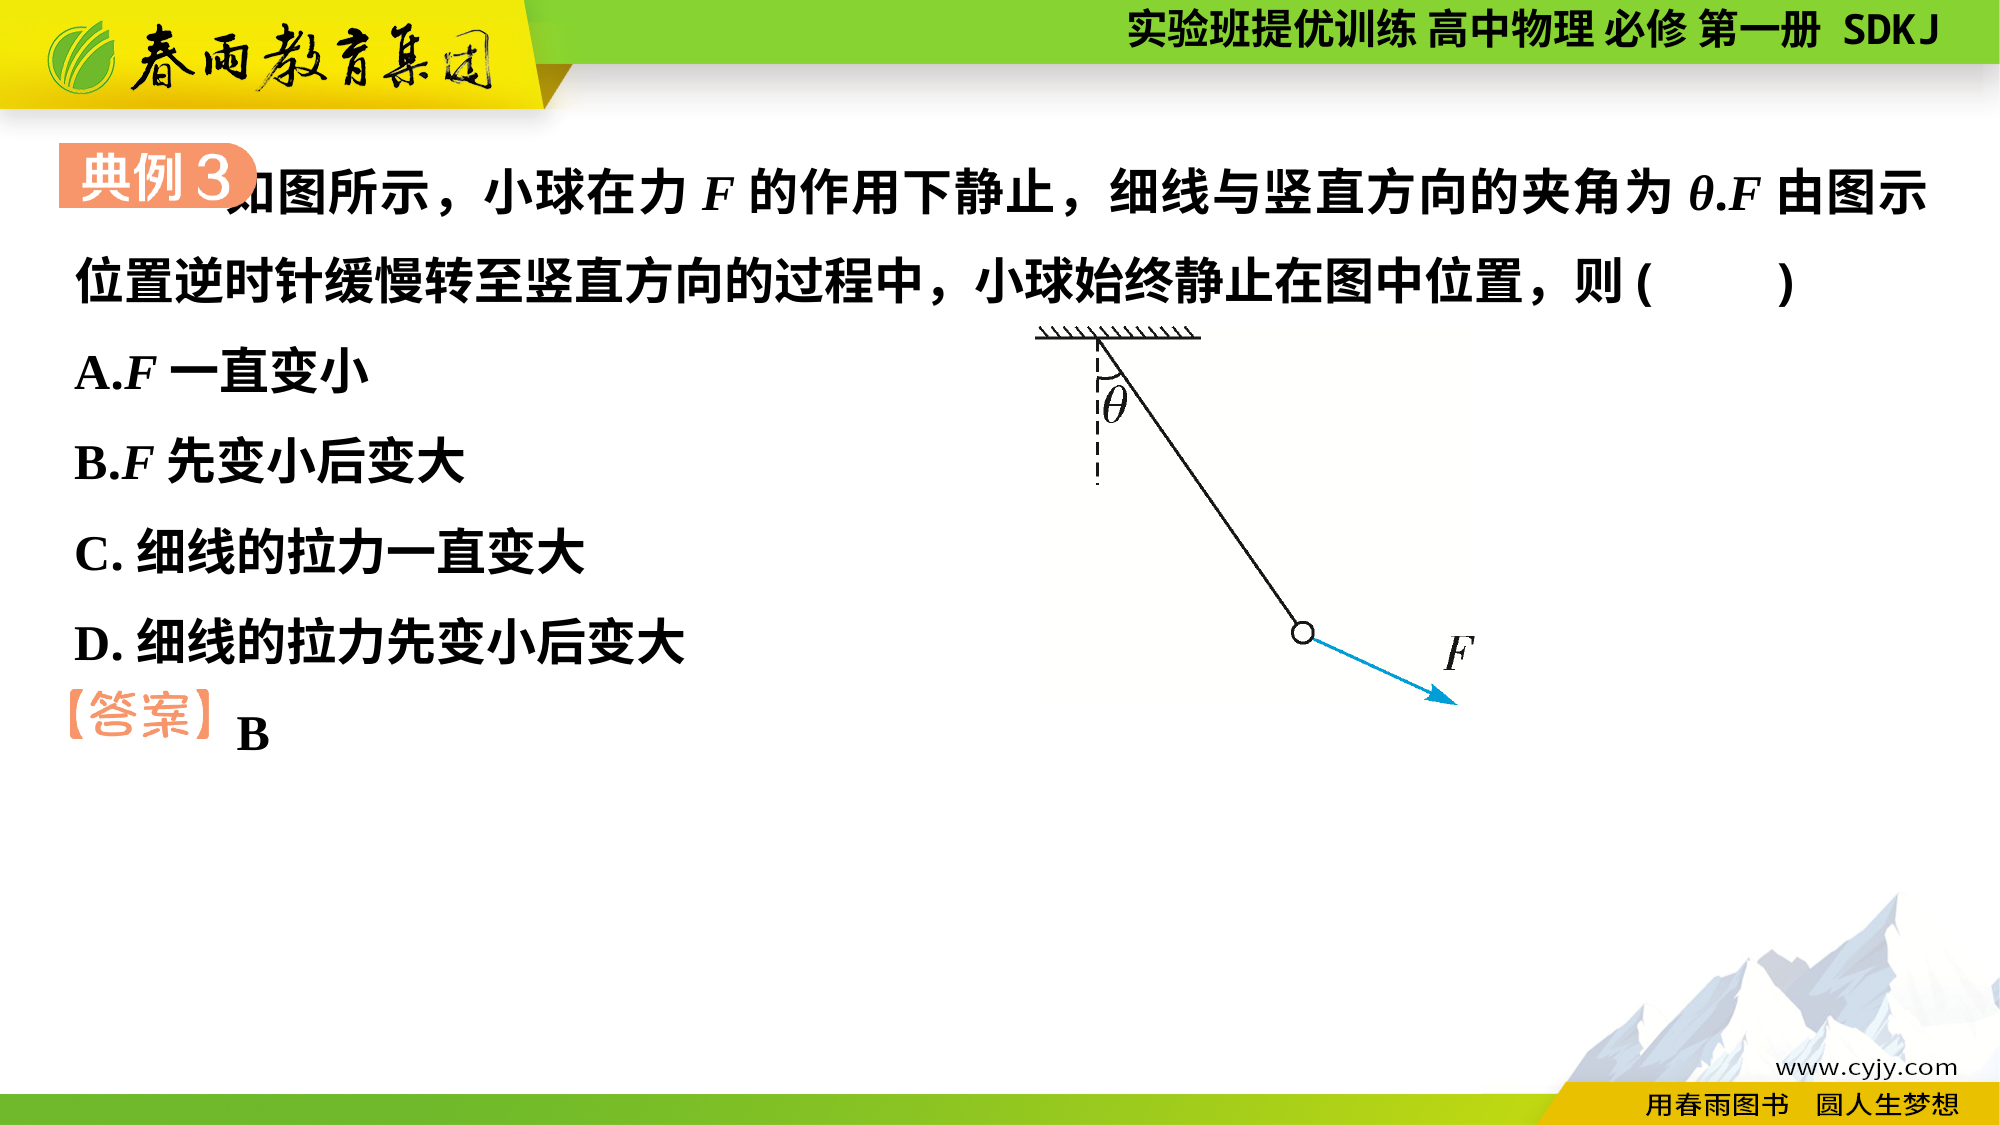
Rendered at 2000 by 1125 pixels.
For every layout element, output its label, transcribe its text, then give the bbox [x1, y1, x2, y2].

list 如图所示，小球在力F的作用下静止，细线与竖直方向的夹角为θ.F由图示位置逆时针缓慢转至竖直方向的过程中，小球始终静止在图中位置，则( ) A.F一直变小 B.F先变小后变大 C.细线的拉力一直变大 D.细线的拉力先变小后变大 [59, 122, 1944, 662]
text_box B [59, 662, 1944, 768]
picture [0, 0, 2000, 1125]
